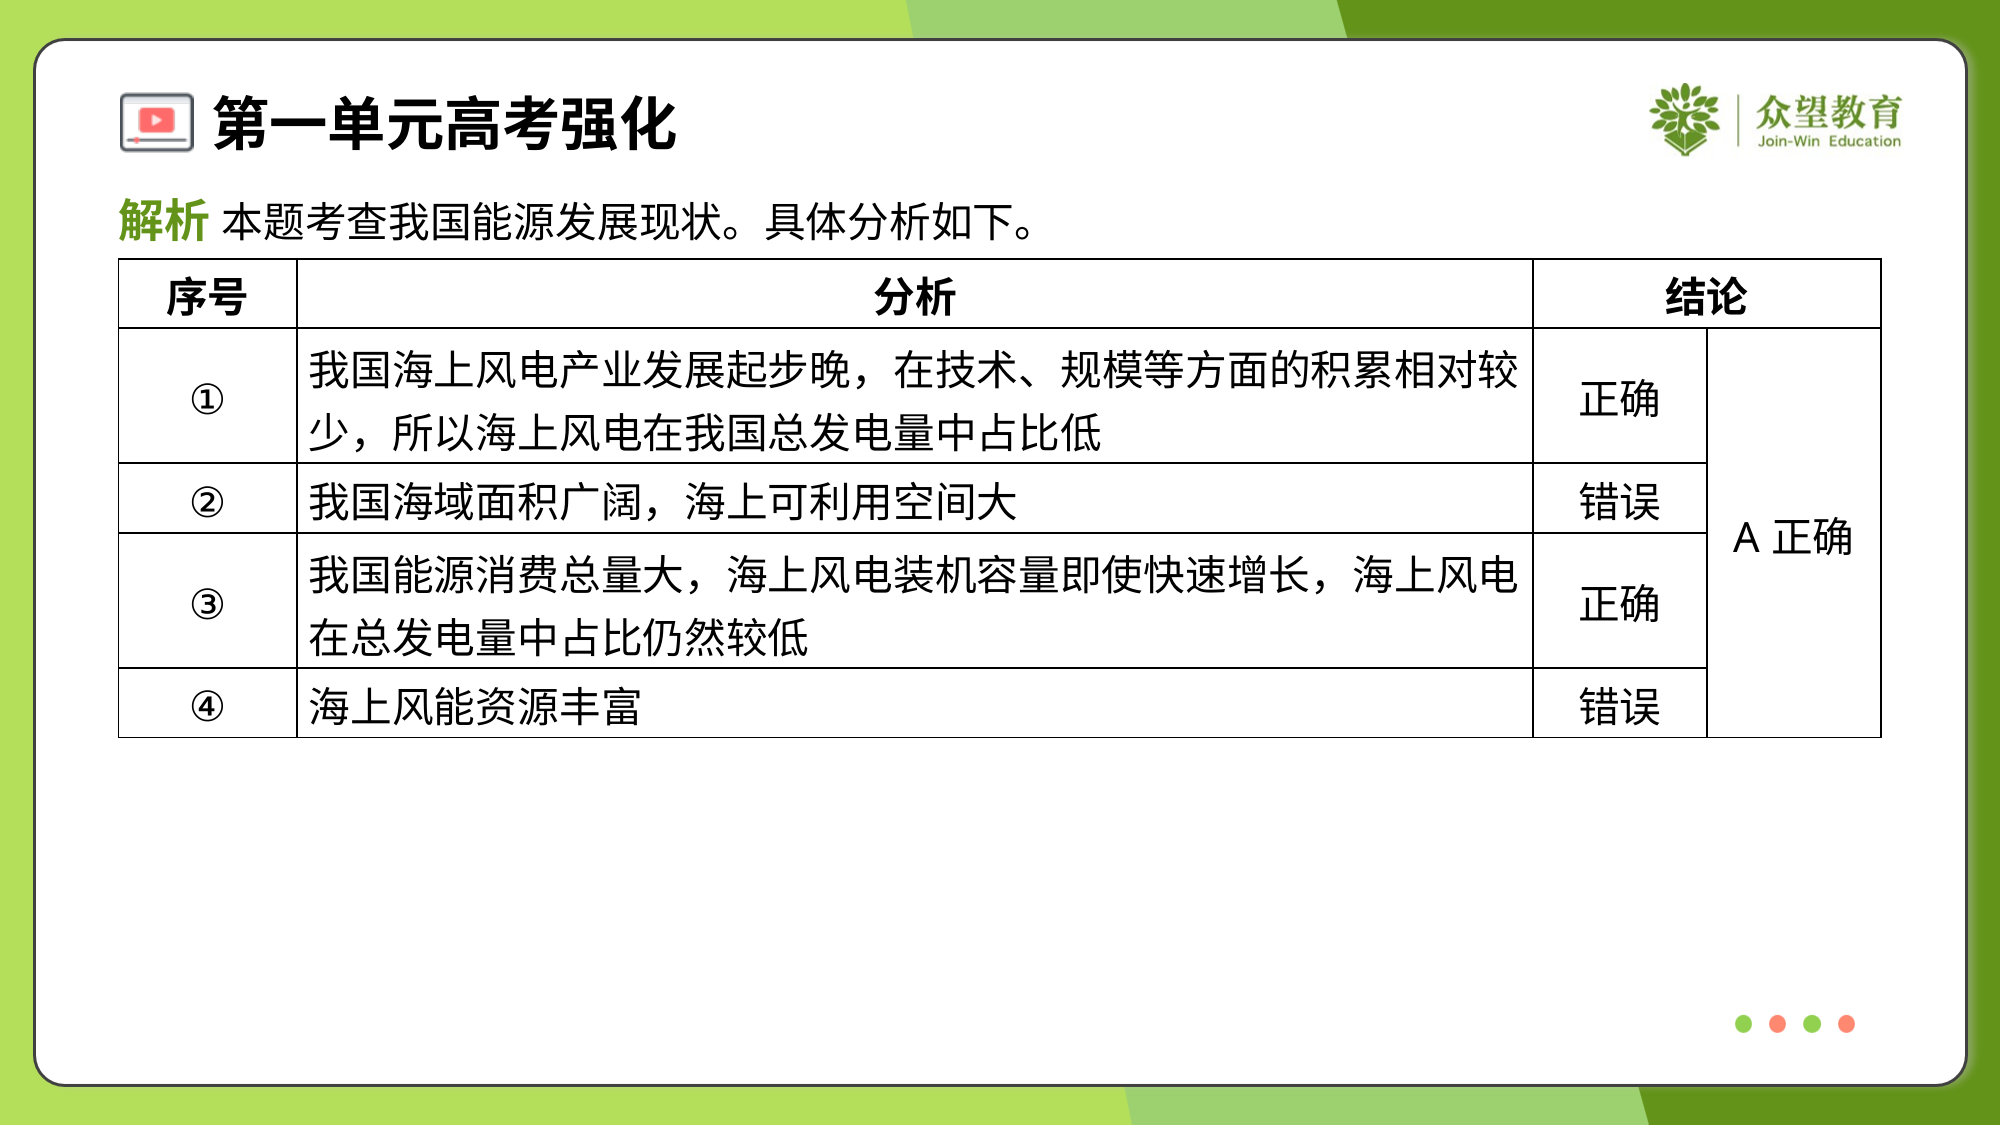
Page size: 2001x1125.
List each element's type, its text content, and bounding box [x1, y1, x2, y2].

table_cell 错误 [1534, 464, 1706, 532]
text_box 解析 本题考查我国能源发展现状。具体分析如下。 [118, 164, 1883, 237]
table_cell 海上风能资源丰富 [298, 669, 1532, 737]
table_cell ④ [119, 669, 296, 737]
table_cell 错误 [1534, 669, 1706, 737]
table_cell 我国海上风电产业发展起步晚，在技术、规模等方面的积累相对较 少，所以海上风电在我国总发电量中占比低 [298, 329, 1532, 462]
table_cell 我国海域面积广阔，海上可利用空间大 [298, 464, 1532, 532]
table_cell ③ [119, 534, 296, 667]
table_cell 正确 [1534, 534, 1706, 667]
table_cell ① [119, 329, 296, 462]
table_cell 正确 [1534, 329, 1706, 462]
table_header 结论 [1534, 260, 1880, 327]
picture [0, 0, 2000, 1125]
table_header 序号 [119, 260, 296, 327]
table_header 分析 [298, 260, 1532, 327]
table_cell ② [119, 464, 296, 532]
table_cell A正确 [1708, 329, 1880, 737]
table_cell 我国能源消费总量大，海上风电装机容量即使快速增长，海上风电 在总发电量中占比仍然较低 [298, 534, 1532, 667]
